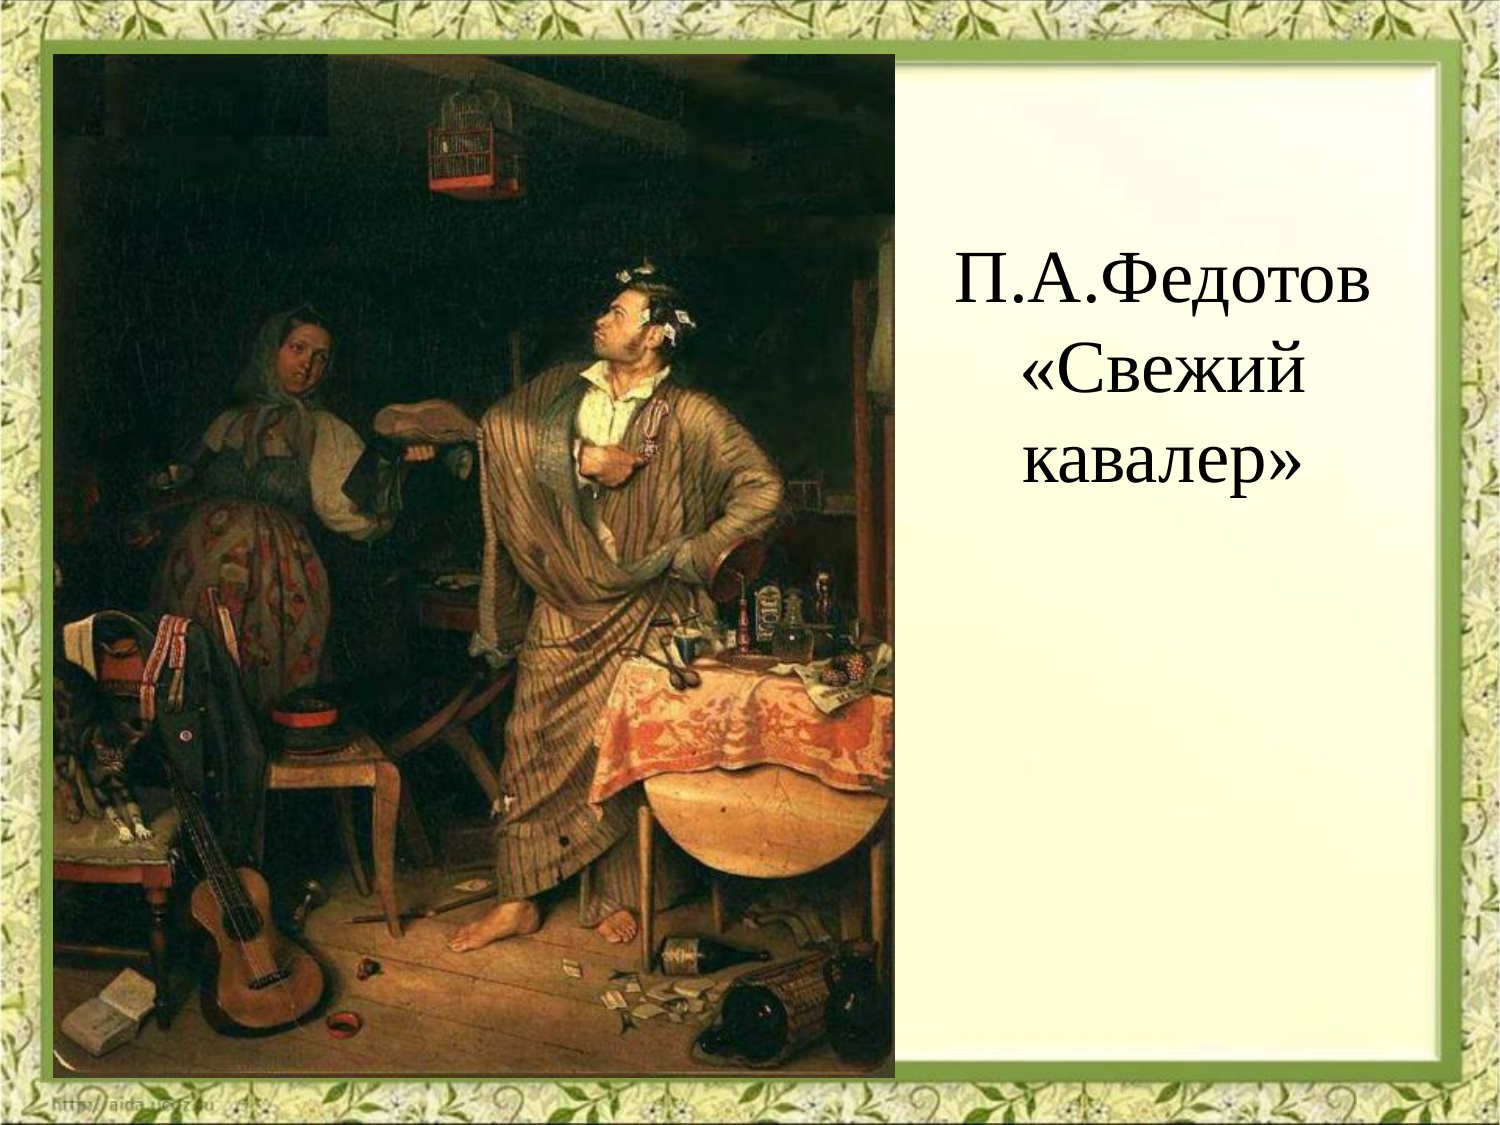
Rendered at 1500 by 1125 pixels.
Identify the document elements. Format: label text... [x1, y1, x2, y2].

picture [0, 0, 1500, 1125]
text_box П.А.Федотов «Свежий кавалер» [938, 219, 1388, 505]
